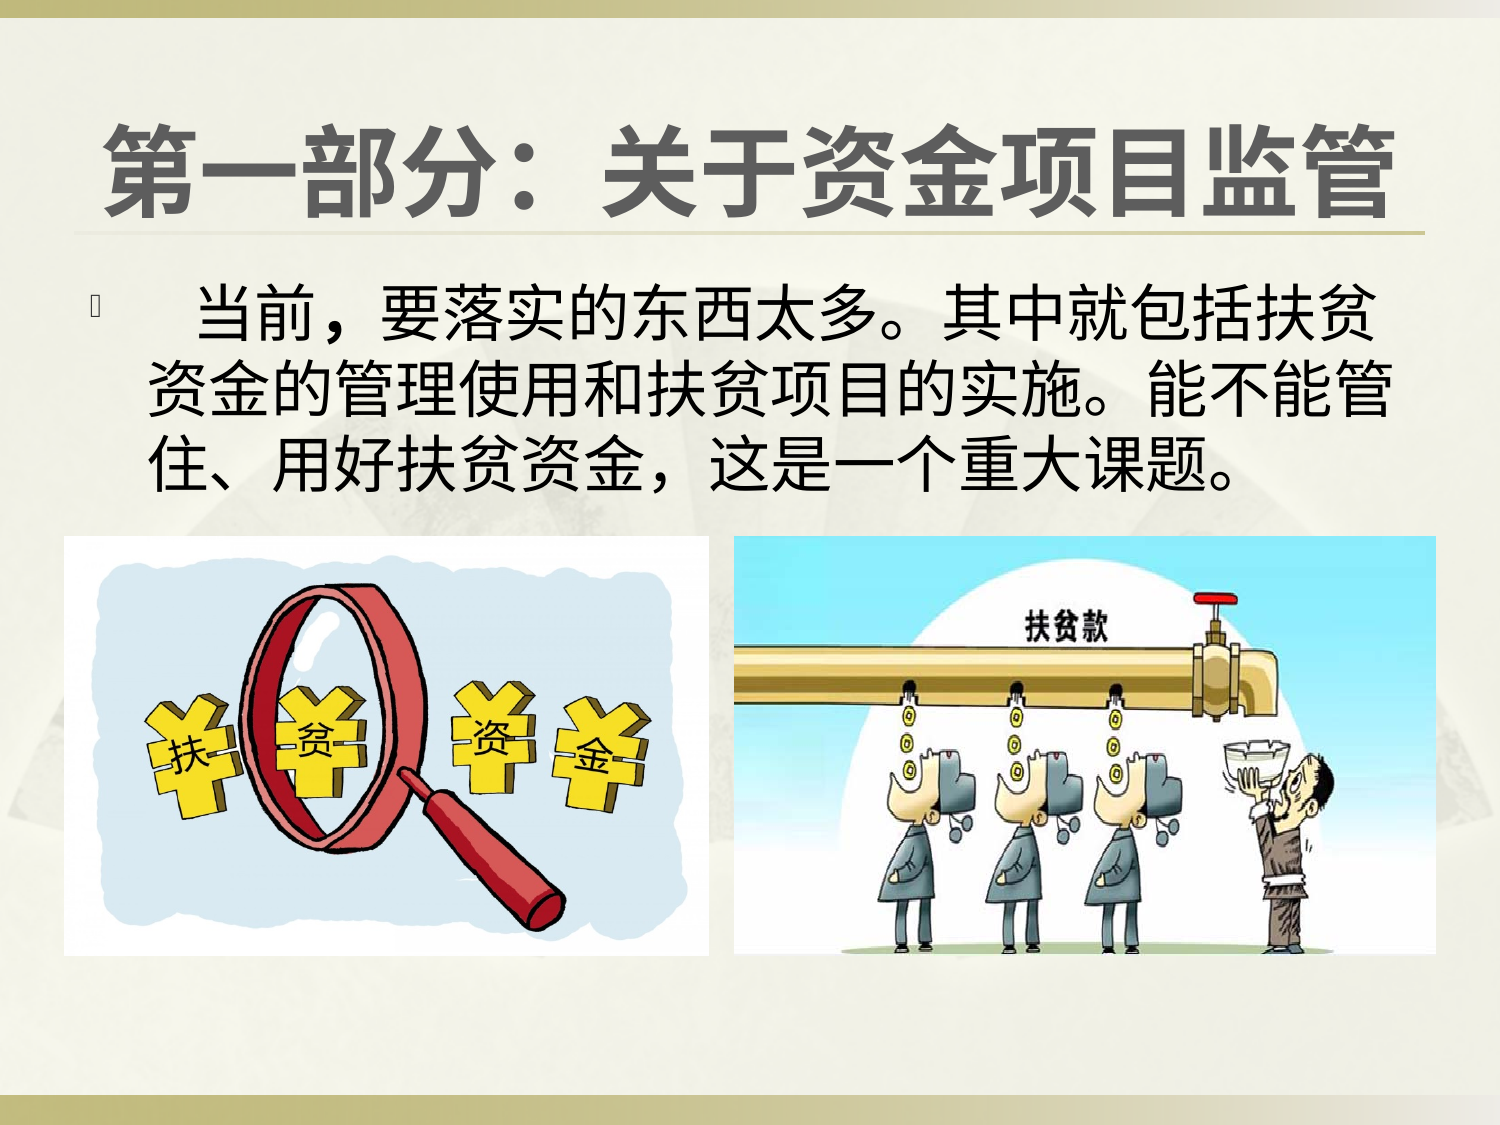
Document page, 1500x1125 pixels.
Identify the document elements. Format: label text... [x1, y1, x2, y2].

picture [64, 535, 710, 957]
list 当前，要落实的东西太多。其中就包括扶贫资金的管理使用和扶贫项目的实施。能不能管住、用好扶贫资金，这是一个重大课题。 [75, 262, 1425, 1032]
picture [733, 535, 1436, 957]
text_box 第一部分：关于资金项目监管 [64, 101, 1436, 237]
